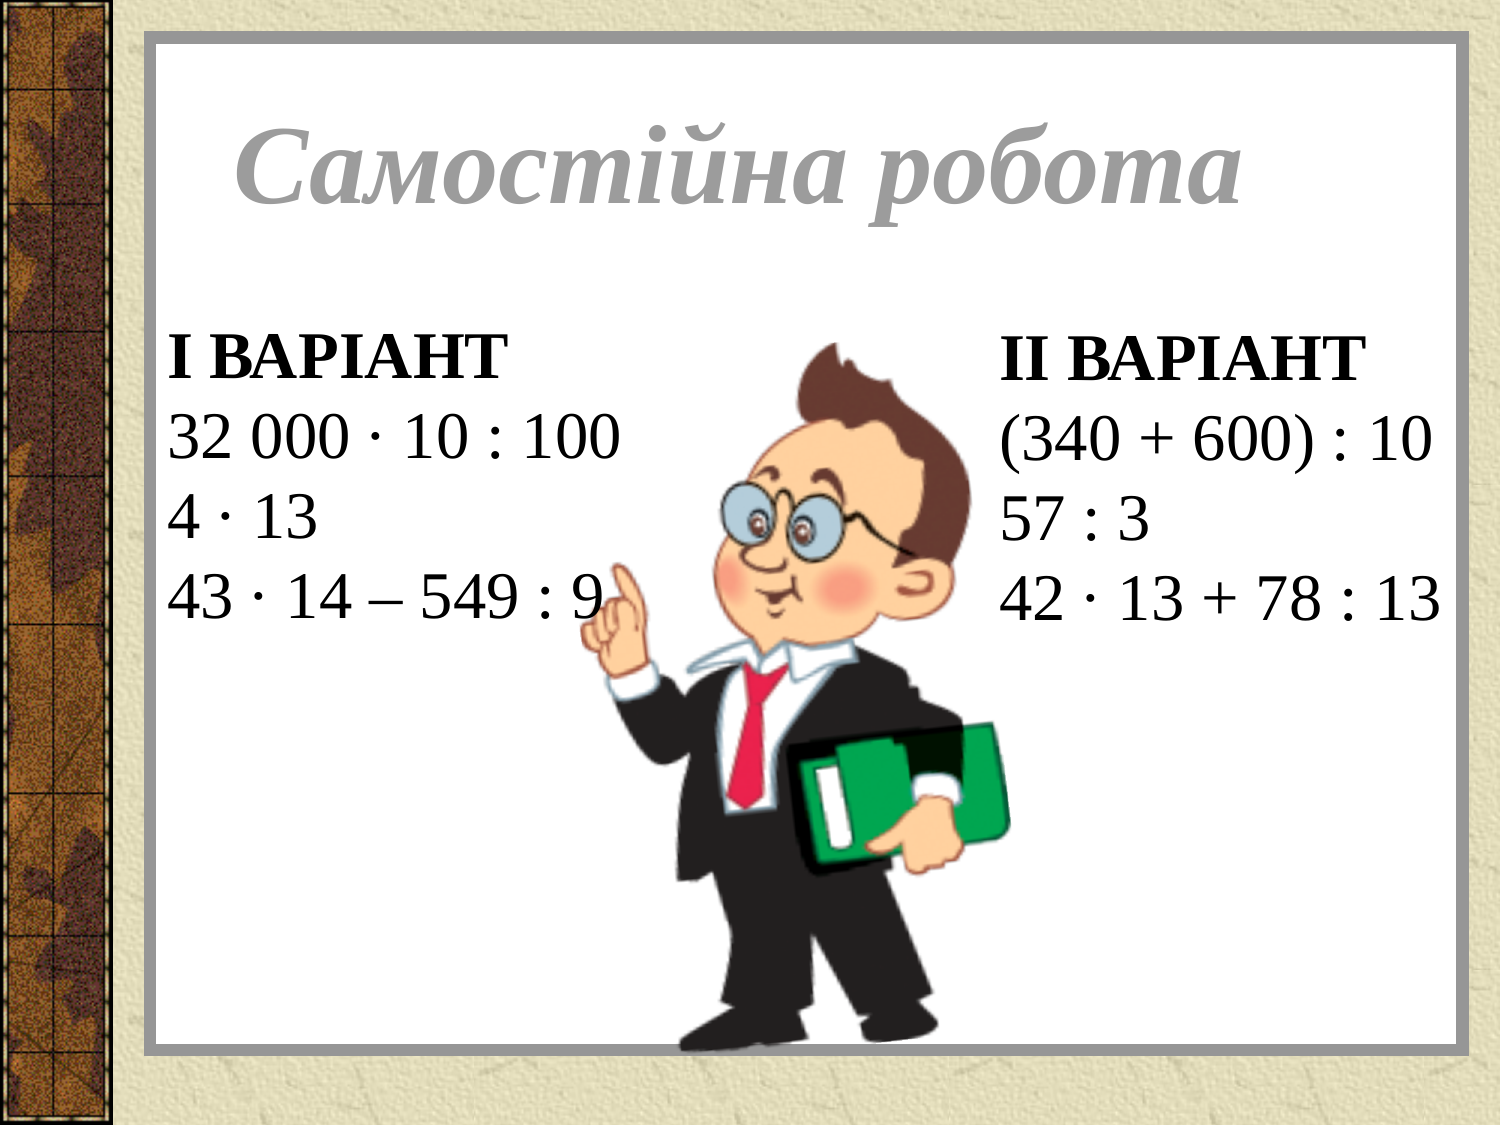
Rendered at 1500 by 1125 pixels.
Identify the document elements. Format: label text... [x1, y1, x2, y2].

text_box ІІ варіант (340 + 600) : 10 57 : 3 42 · 13 + 78 : 13 [984, 306, 1500, 641]
title Самостійна робота [218, 64, 1494, 253]
picture [0, 0, 1500, 1125]
picture [582, 330, 1033, 1070]
text_box І варіант 32 000 · 10 : 100 4 · 13 43 · 14 – 549 : 9 [152, 304, 668, 640]
